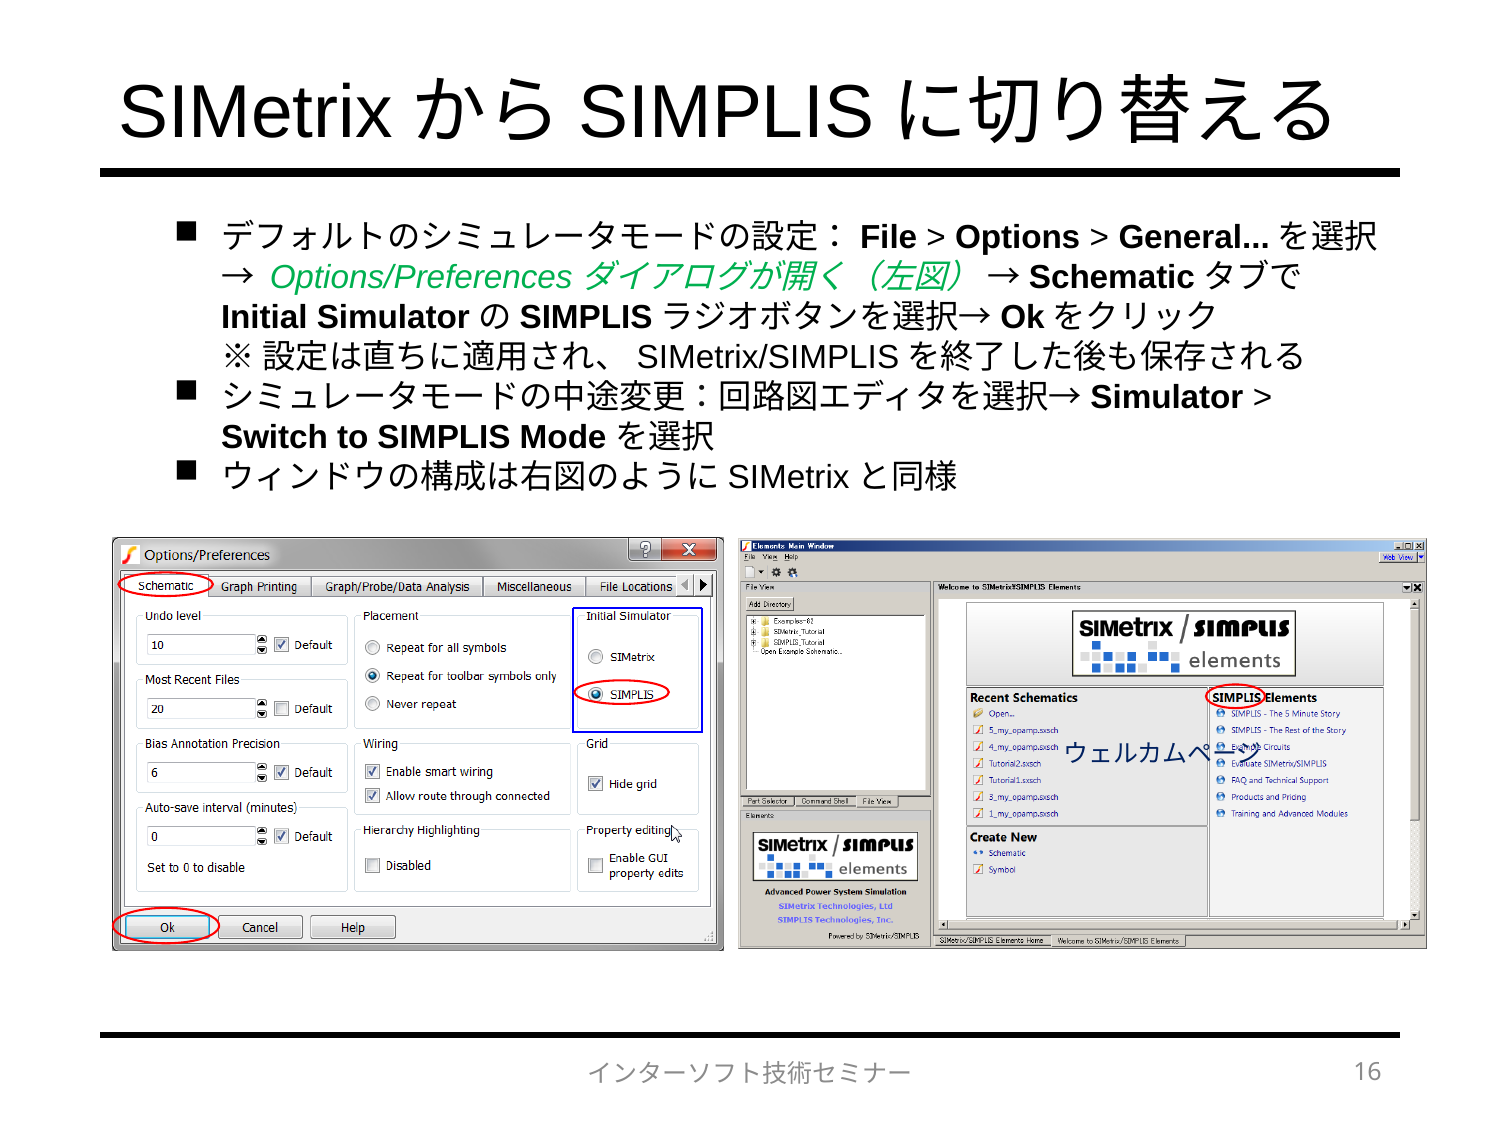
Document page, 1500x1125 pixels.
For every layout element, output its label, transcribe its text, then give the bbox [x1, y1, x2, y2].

text_box デフォルトのシミュレータモードの設定：File > Options > General...を選択→ Options/Preferencesダイアログが開く（左図） →SchematicタブでInitial SimulatorのSIMPLISラジオボタンを選択→Okをクリック ※設定は直ちに適用され、SIMetrix/SIMPLISを終了した後も保存される シミュレータモードの中途変更：回路図エディタを選択→Simulator > Switch to SIMPLIS Modeを選択 ウィンドウの構成は右図のようにSIMetrixと同様 [159, 208, 1403, 503]
title SIMetrixからSIMPLISに切り替える [103, 59, 1403, 167]
slide_number 16 [1059, 1042, 1397, 1103]
picture [112, 537, 724, 951]
footer インターソフト技術セミナー [496, 1042, 1004, 1103]
picture [738, 538, 1427, 949]
